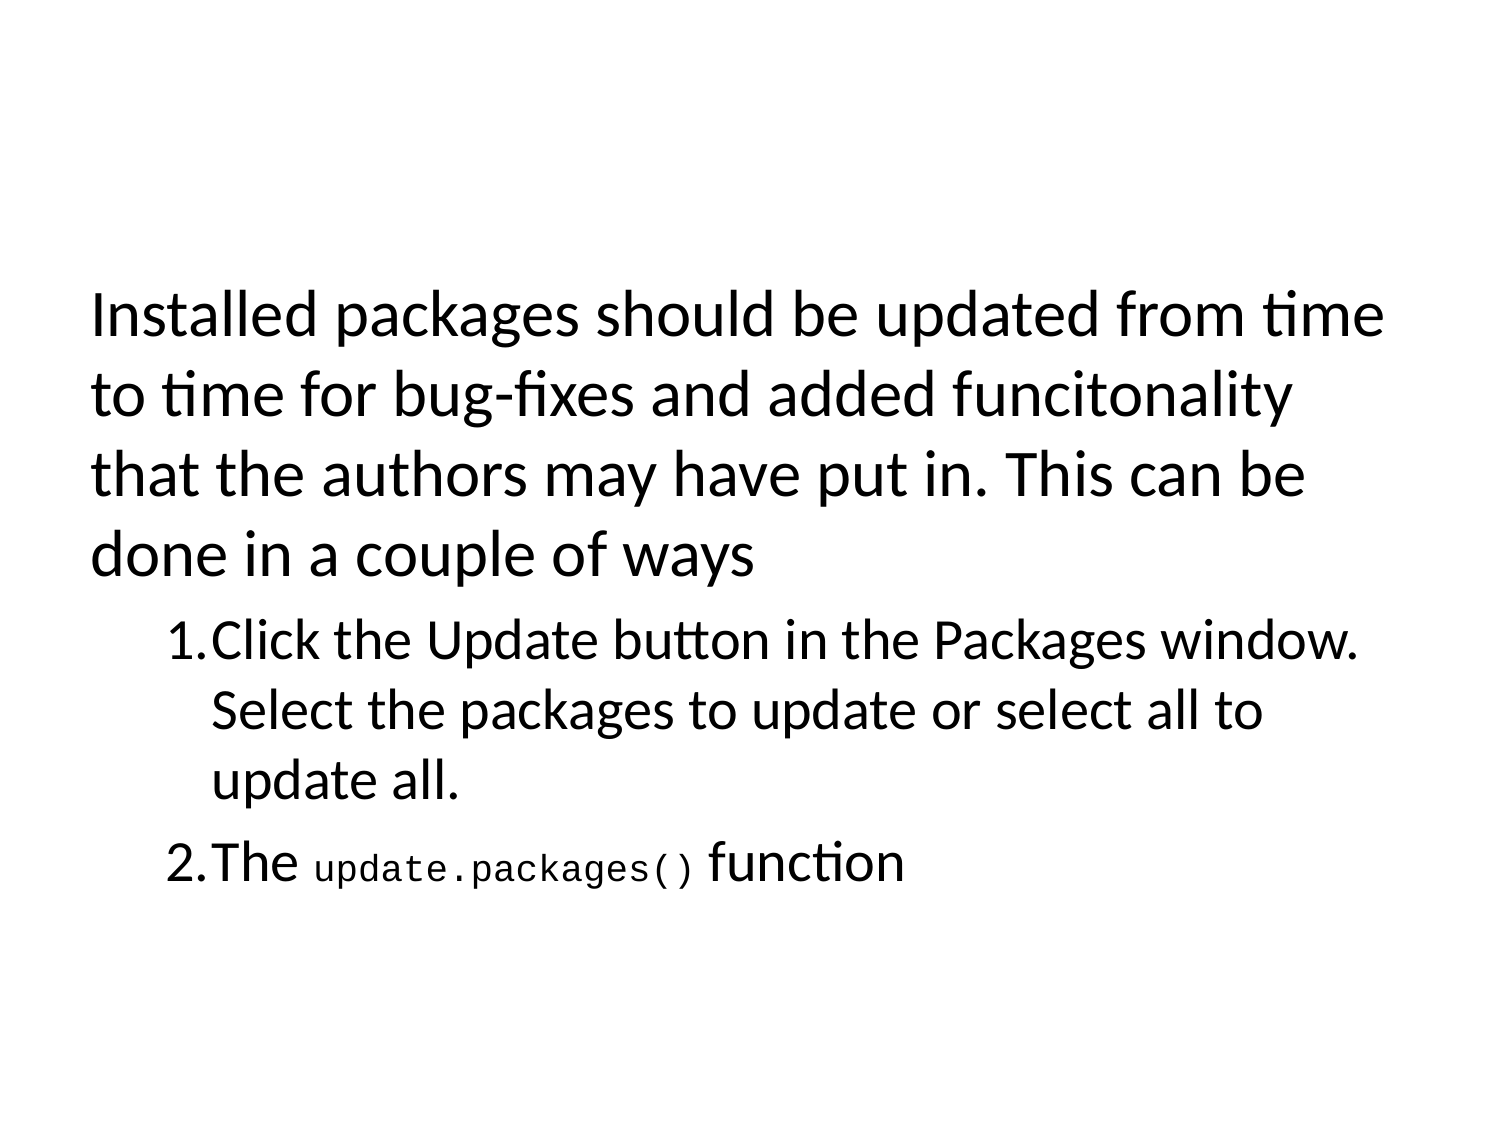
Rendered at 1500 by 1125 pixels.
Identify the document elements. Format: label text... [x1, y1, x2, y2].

list Installed packages should be updated from time to time for bug-fixes and added funcitonality that the authors may have put in. This can be done in a couple of ways Click the Update button in the Packages window. Select the packages to update or select all to update all. The update.packages() function [75, 262, 1425, 1005]
